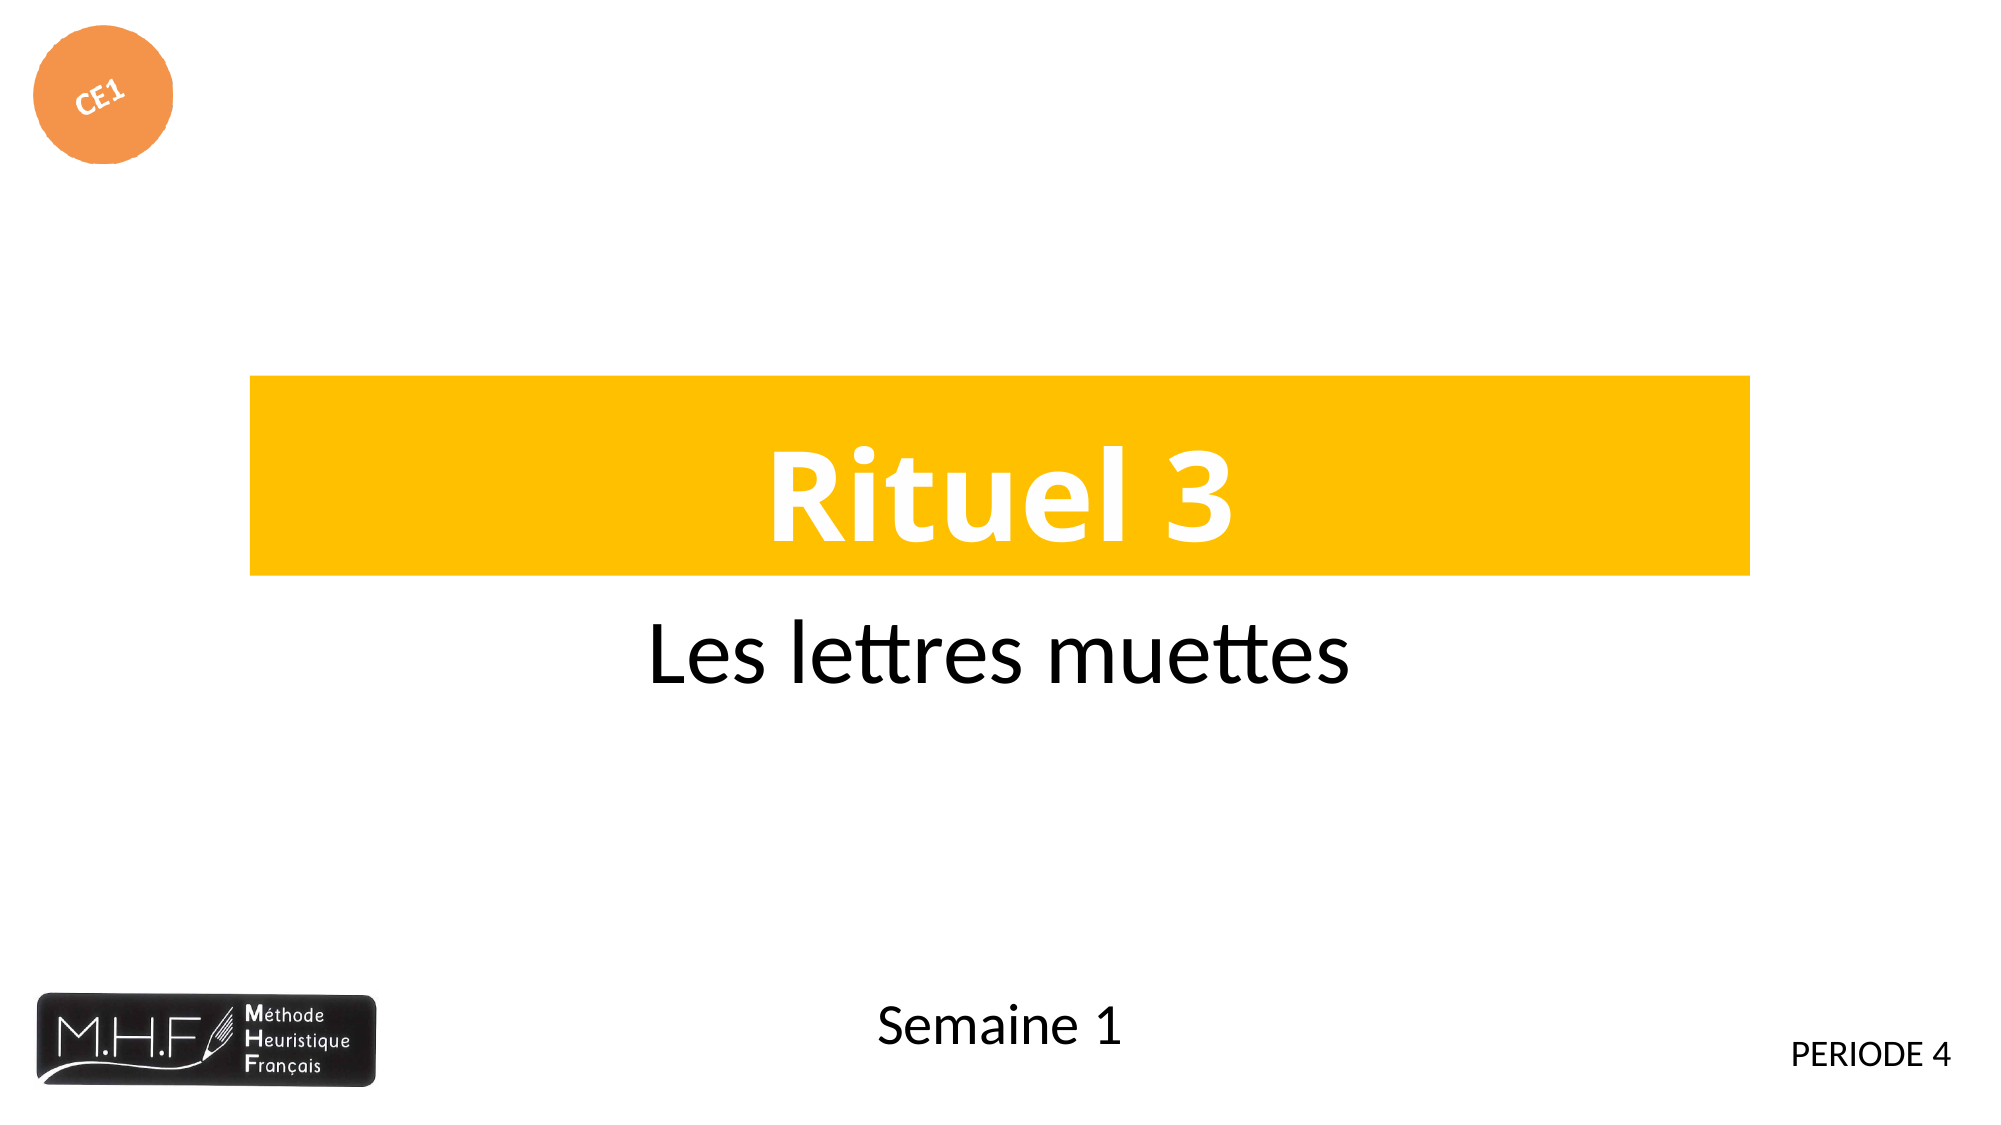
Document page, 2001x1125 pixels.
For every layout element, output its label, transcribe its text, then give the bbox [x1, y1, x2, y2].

picture [33, 25, 173, 165]
title Rituel 3 [249, 375, 1750, 576]
text_box Semaine 1 [249, 987, 1750, 1118]
subtitle Les lettres muettes [249, 597, 1750, 869]
picture [33, 990, 379, 1089]
text_box PERIODE 4 [1750, 1021, 1967, 1082]
